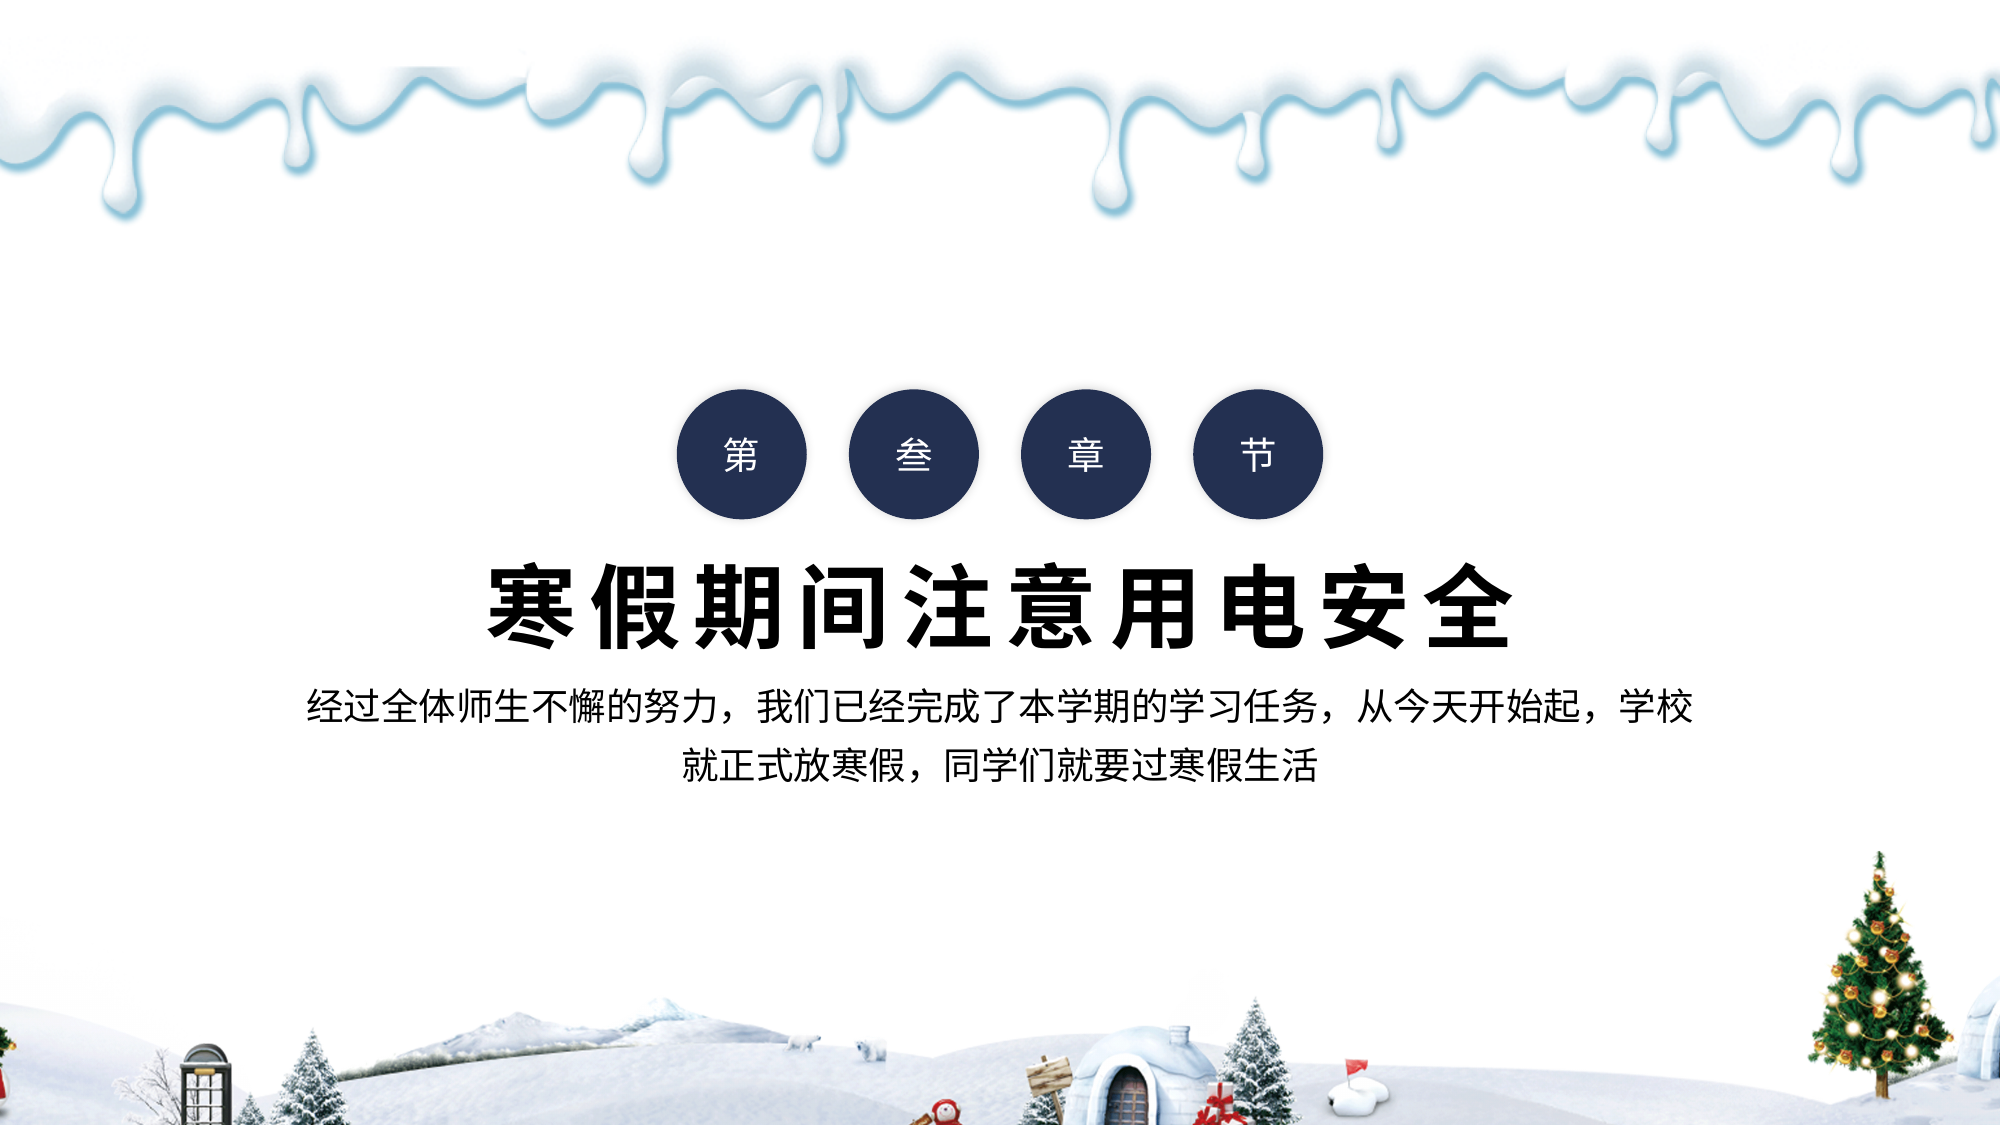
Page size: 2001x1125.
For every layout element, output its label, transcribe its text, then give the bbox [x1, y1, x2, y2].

text_box 经过全体师生不懈的努力，我们已经完成了本学期的学习任务，从今天开始起，学校就正式放寒假，同学们就要过寒假生活 [279, 662, 1721, 794]
text_box 寒假期间注意用电安全 [448, 542, 1552, 662]
picture [0, 0, 2000, 257]
text_box 章 [1020, 388, 1153, 521]
text_box 第 [675, 388, 808, 521]
picture [0, 804, 2000, 1125]
text_box 节 [1192, 388, 1325, 521]
text_box 叁 [847, 388, 980, 521]
